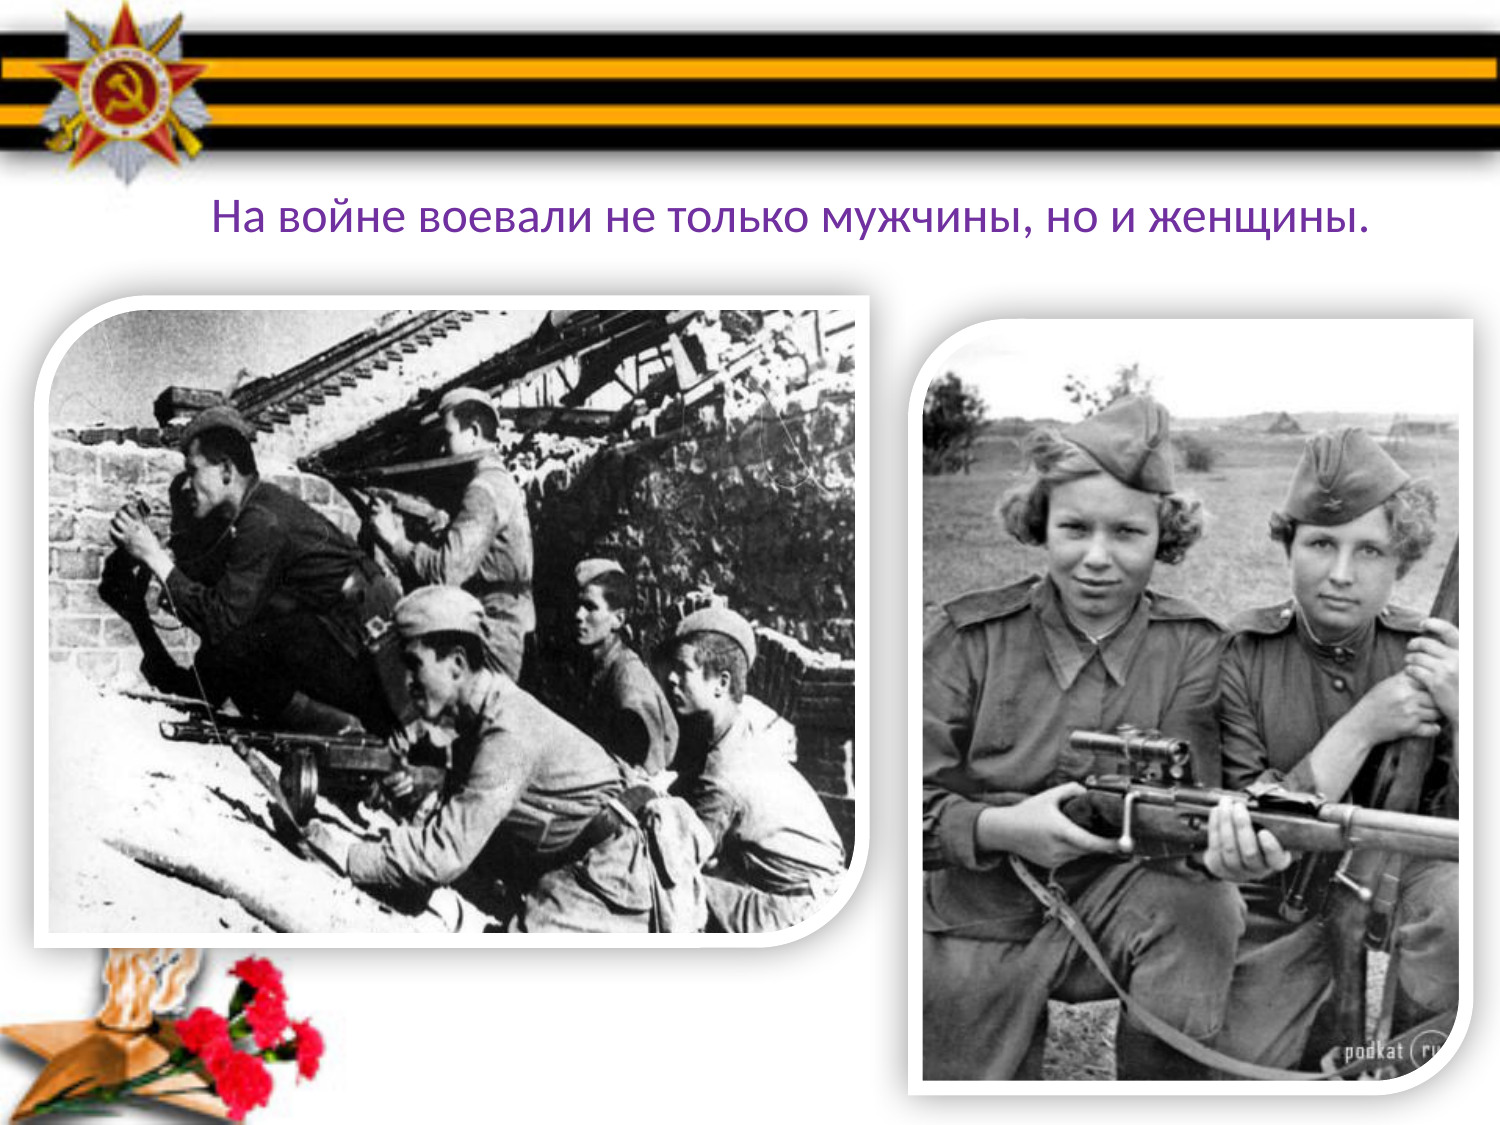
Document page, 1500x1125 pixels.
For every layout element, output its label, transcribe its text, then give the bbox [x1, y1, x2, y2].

picture [0, 0, 1500, 1125]
title На войне воевали не только мужчины, но и женщины. [82, 149, 1500, 277]
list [915, 326, 1467, 1089]
